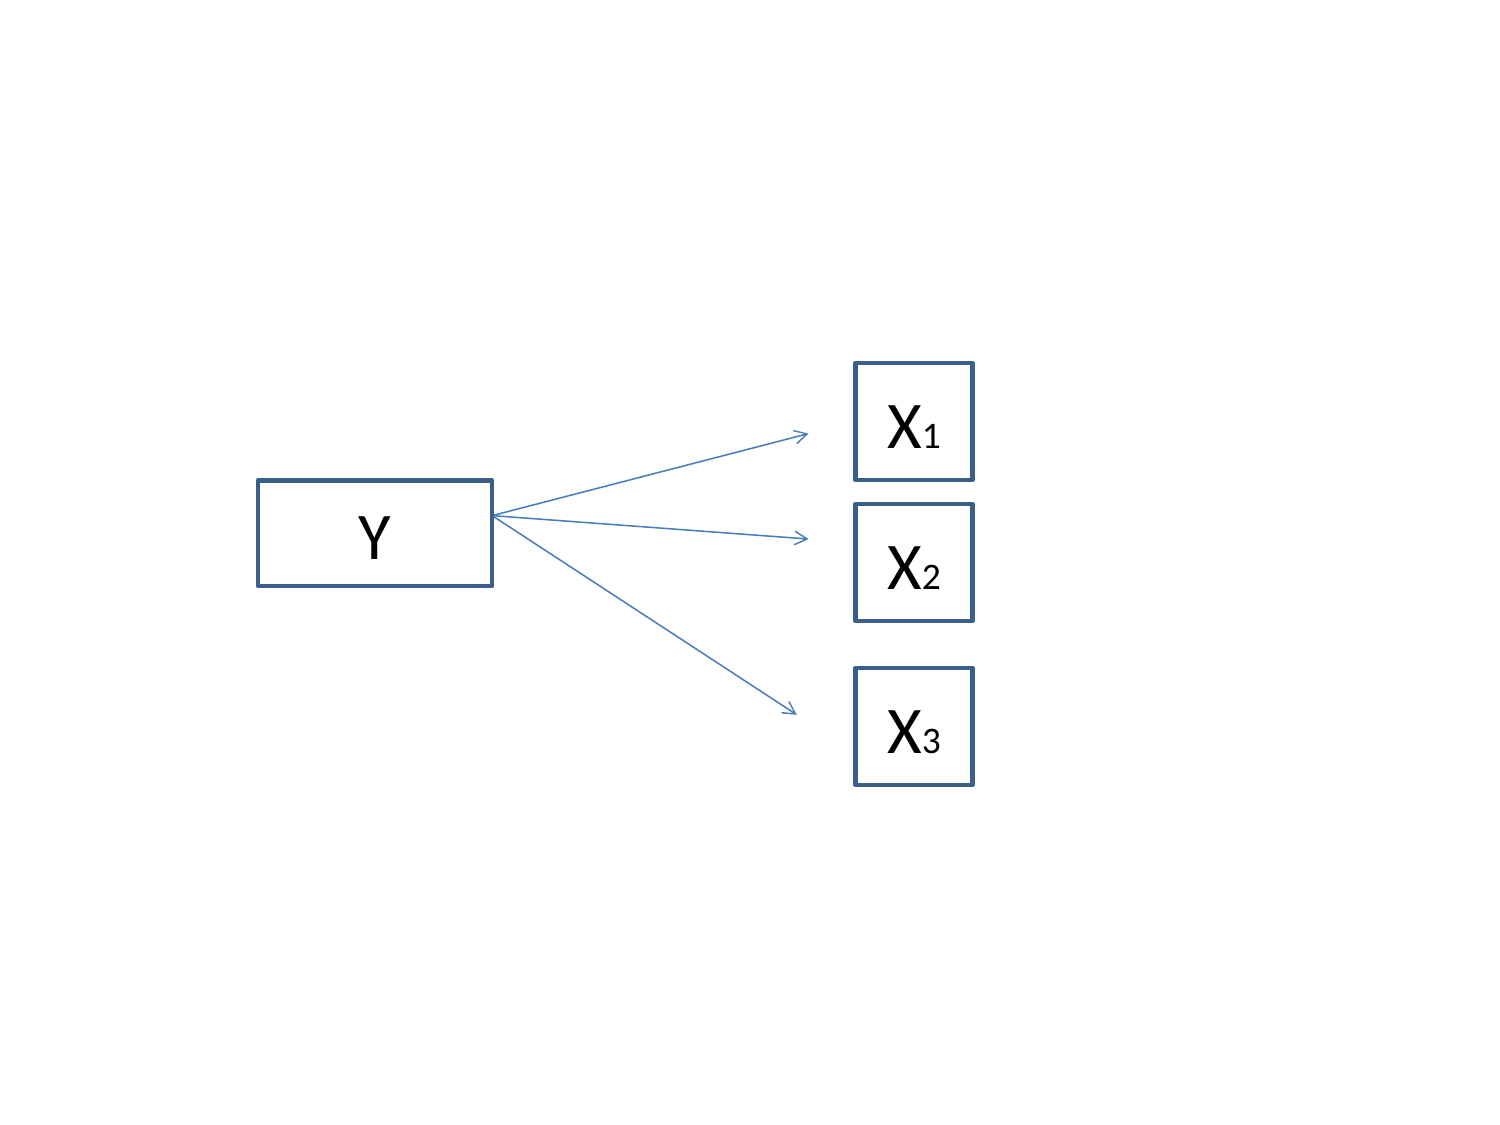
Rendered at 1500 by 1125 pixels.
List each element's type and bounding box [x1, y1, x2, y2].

text_box [257, 362, 973, 786]
